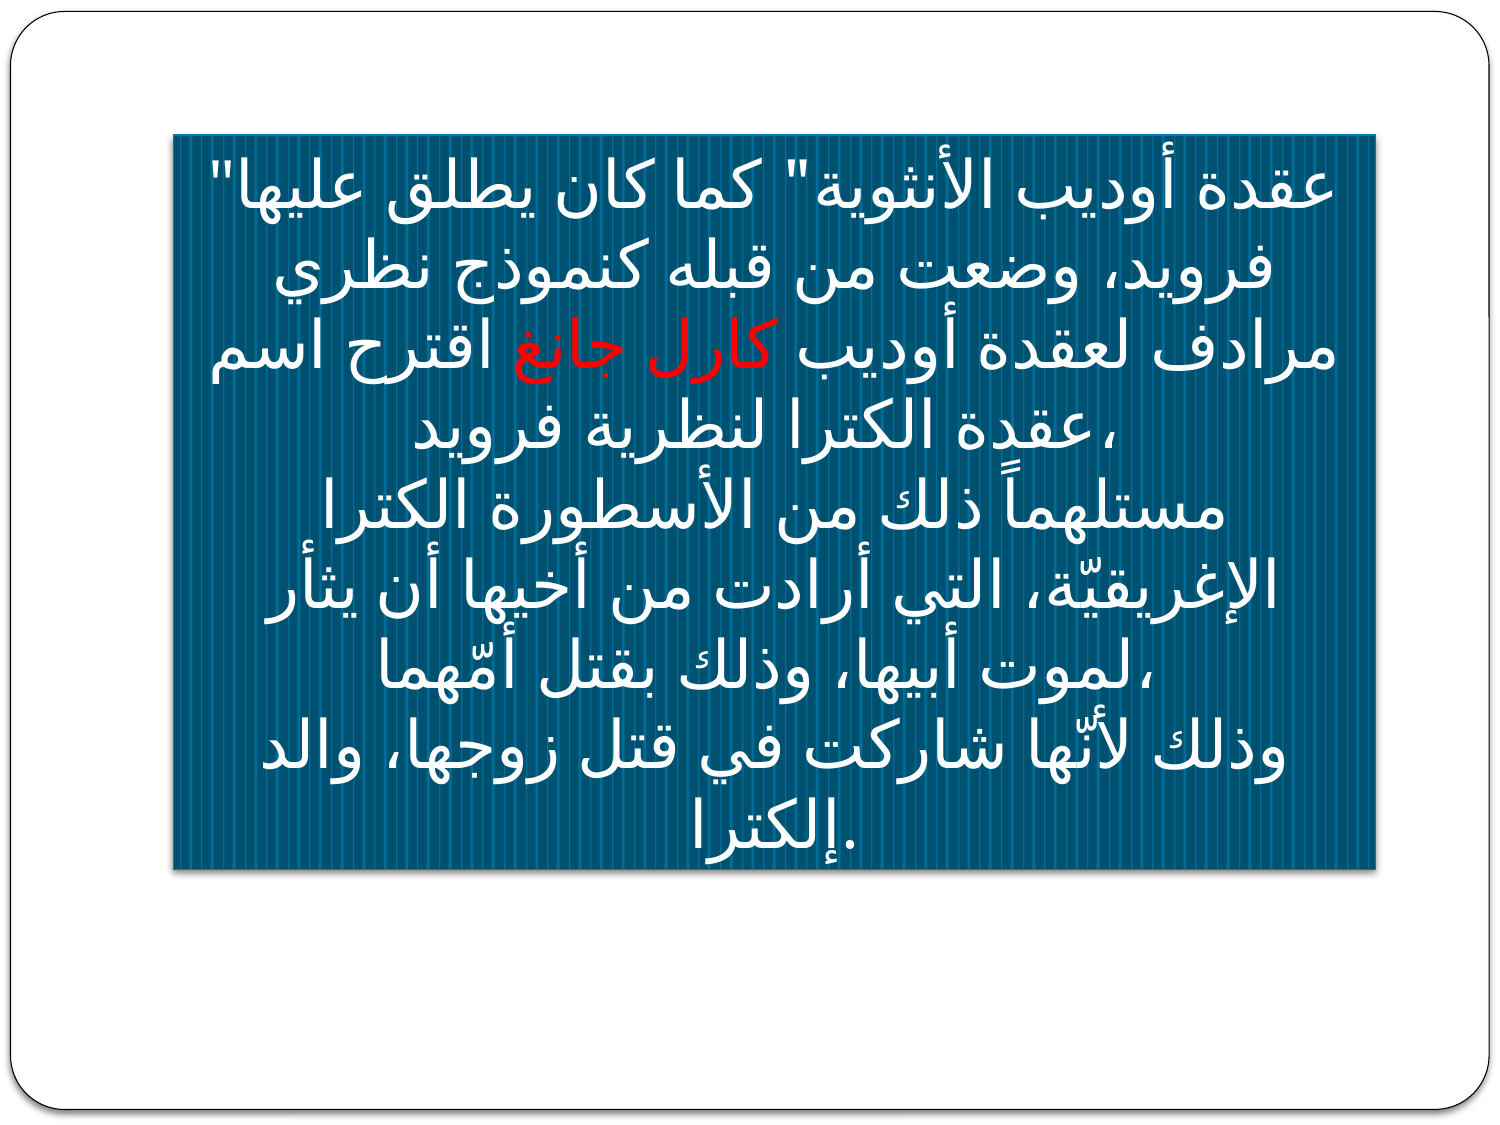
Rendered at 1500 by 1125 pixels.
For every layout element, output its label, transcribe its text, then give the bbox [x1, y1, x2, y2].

text_box "عقدة أوديب الأنثوية" كما كان يطلق عليها فرويد، وضعت من قبله كنموذج نظري مرادف لعقدة أوديب كارل جانغ اقترح اسم عقدة الكترا لنظرية فرويد، مستلهماً ذلك من الأسطورة الكترا الإغريقيّة، التي أرادت من أخيها أن يثأر لموت أبيها، وذلك بقتل أمّهما، وذلك لأنّها شاركت في قتل زوجها، والد إلكترا. [173, 134, 1376, 870]
